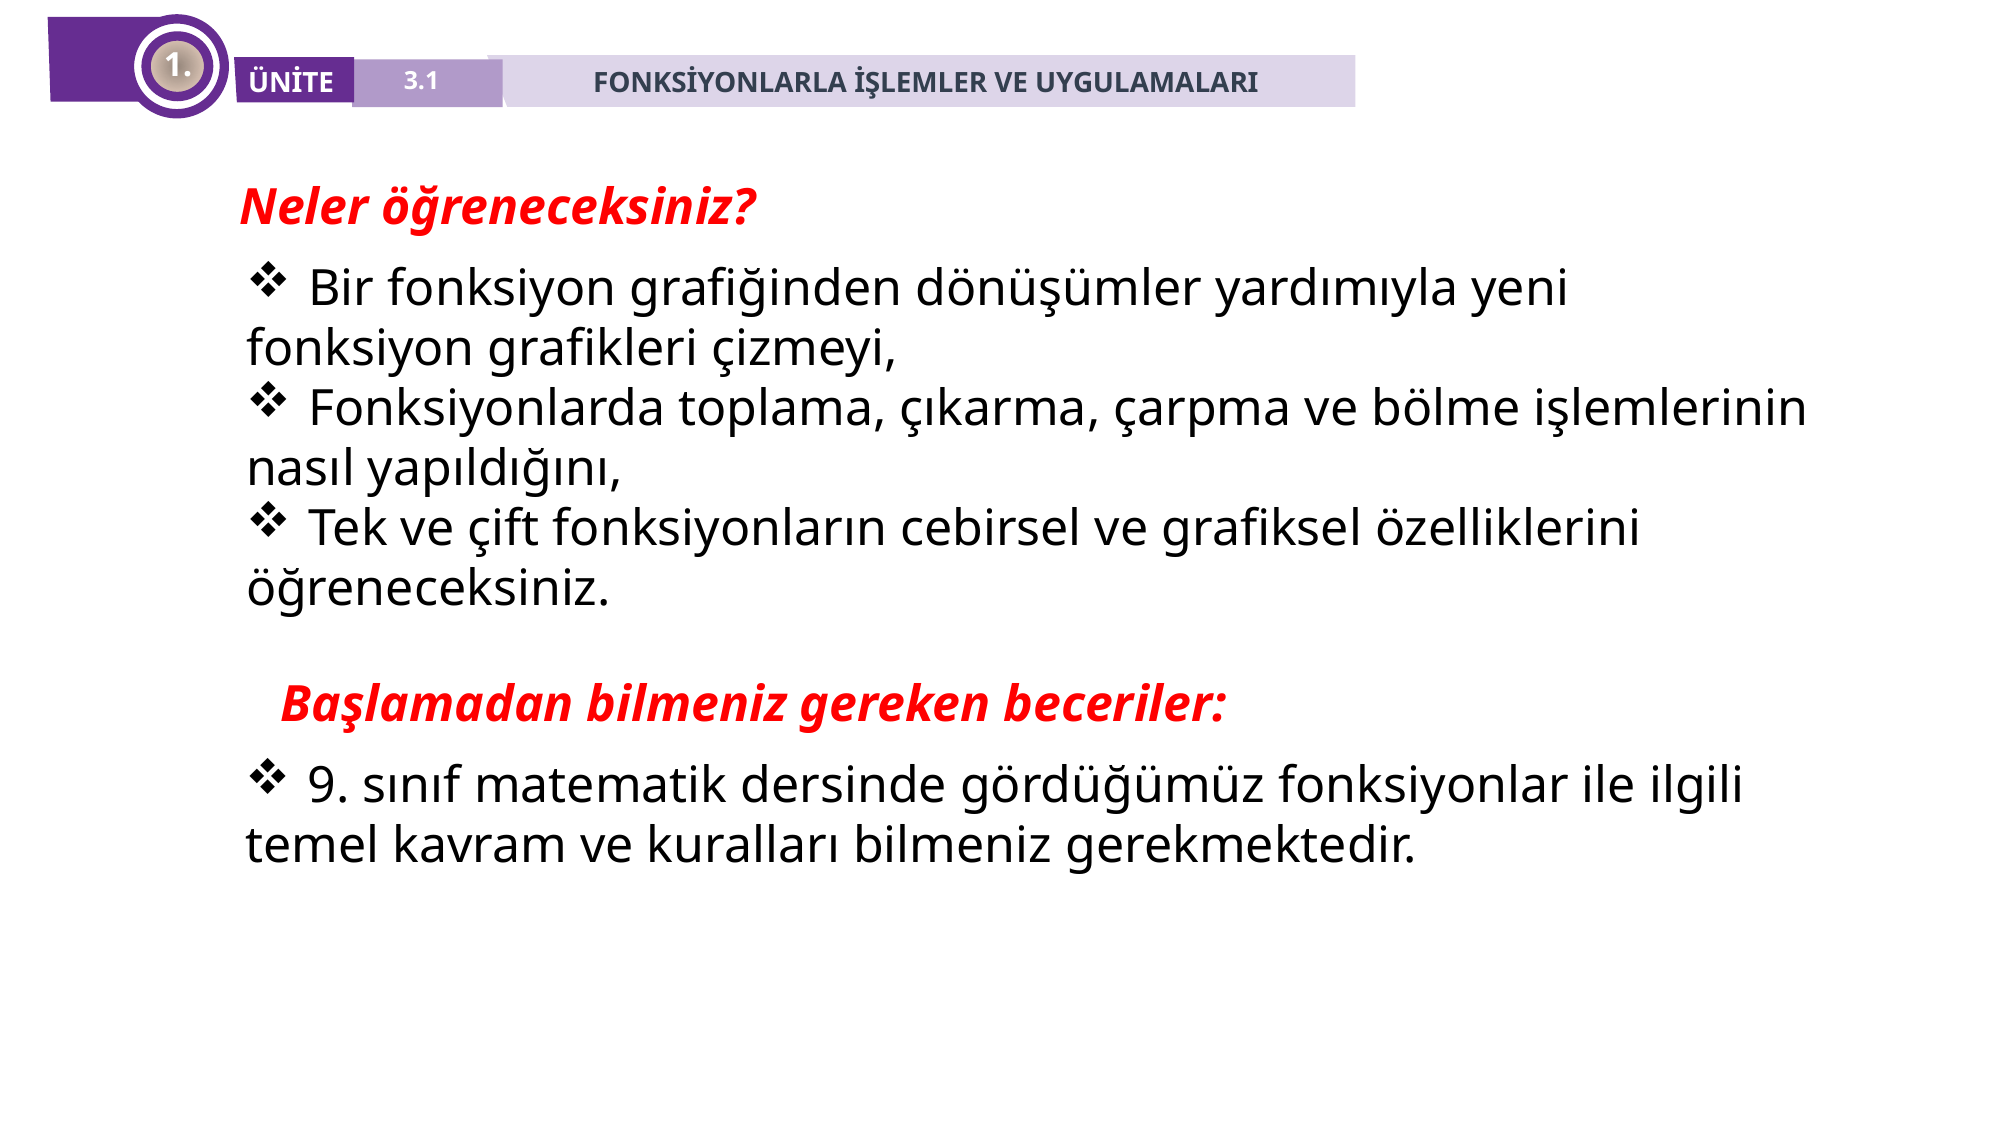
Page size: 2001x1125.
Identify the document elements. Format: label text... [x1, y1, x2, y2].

text_box 9. sınıf matematik dersinde gördüğümüz fonksiyonlar ile ilgili temel kavram ve kuralları bilmeniz gerekmektedir. [230, 745, 1774, 880]
text_box Başlamadan bilmeniz gereken beceriler: [265, 664, 1242, 740]
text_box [47, 16, 1356, 114]
text_box Bir fonksiyon grafiğinden dönüşümler yardımıyla yeni fonksiyon grafikleri çizmeyi, Fonksiyonlarda toplama, çıkarma, çarpma ve bölme işlemlerinin nasıl yapıldığını, Tek ve çift fonksiyonların cebirsel ve grafiksel özelliklerini öğreneceksiniz. [231, 248, 1837, 624]
text_box Neler öğreneceksiniz? [224, 167, 771, 243]
